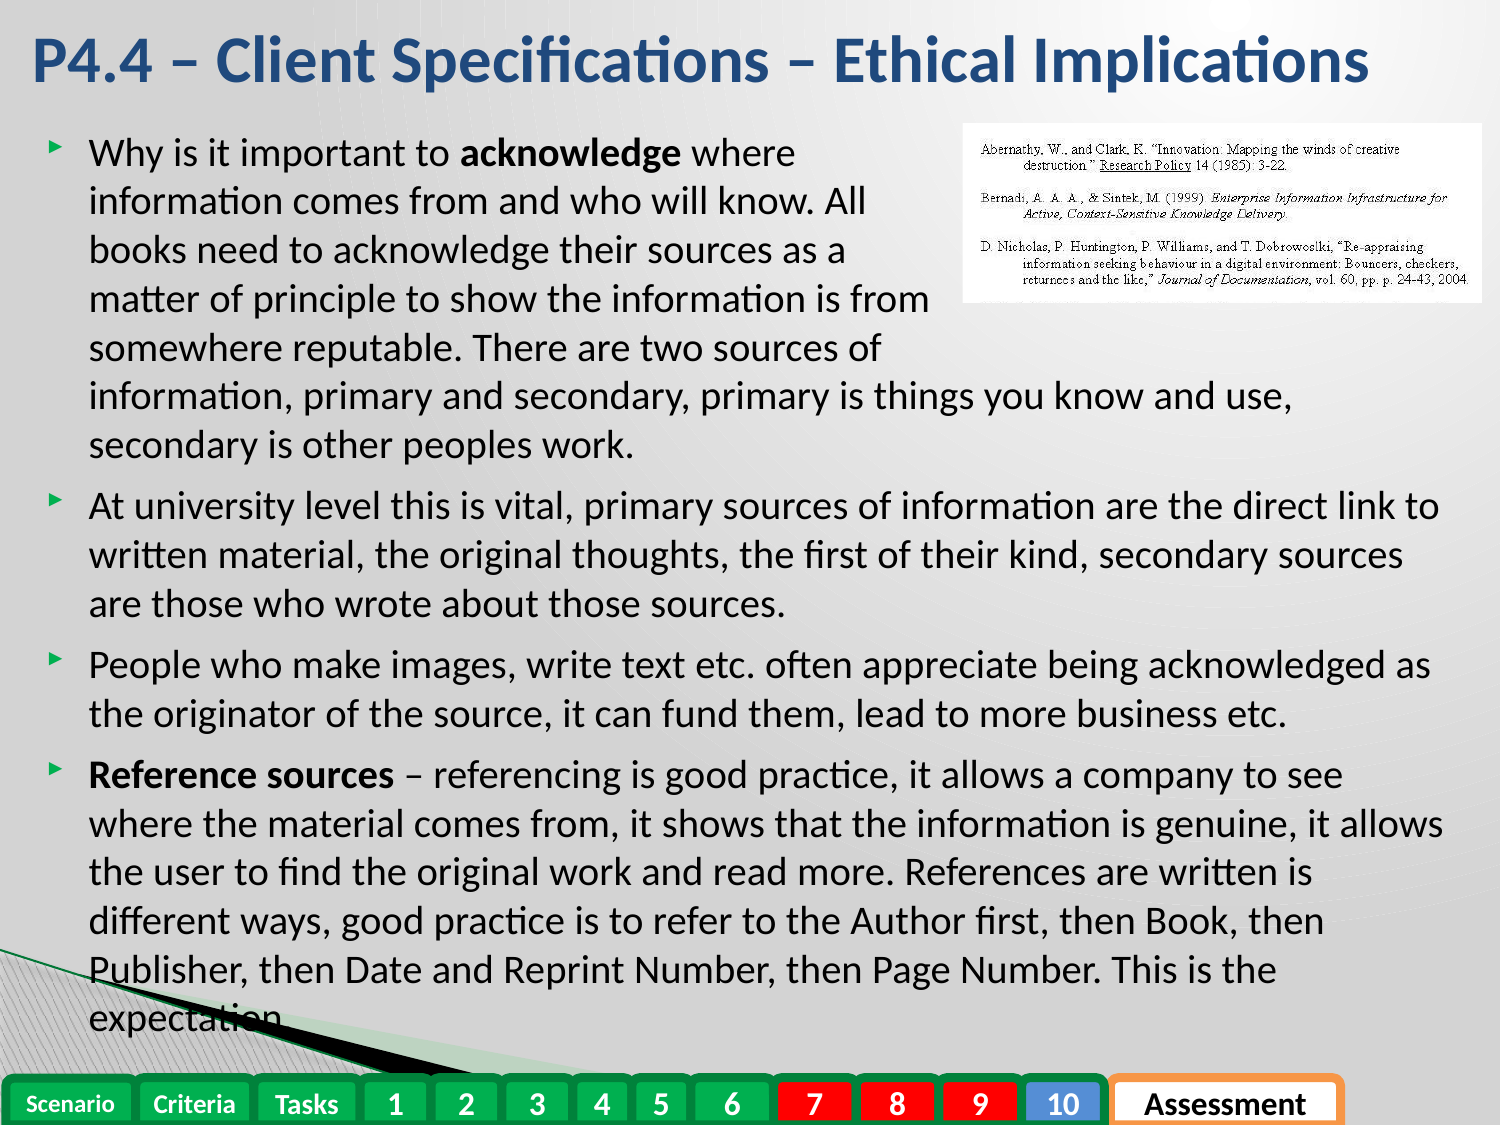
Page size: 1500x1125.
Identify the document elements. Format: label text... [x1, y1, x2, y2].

text_box P4.4 – Client Specifications – Ethical Implications [17, 19, 1489, 94]
list Why is it important to acknowledge where information comes from and who will know. All books need to acknowledge their sources as a matter of principle to show the information is from somewhere reputable. There are two sources of information, primary and secondary, primary is things you know and use, secondary is other peoples work. At university level this is vital, primary sources of information are the direct link to written material, the original thoughts, the first of their kind, secondary sources are those who wrote about those sources. People who make images, write text etc. often appreciate being acknowledged as the originator of the source, it can fund them, lead to more business etc. Reference sources – referencing is good practice, it allows a company to see where the material comes from, it shows that the information is genuine, it allows the user to find the original work and read more. References are written is different ways, good practice is to refer to the Author first, then Book, then Publisher, then Date and Reprint Number, then Page Number. This is the expectation. [29, 118, 1471, 1012]
picture [962, 123, 1482, 303]
